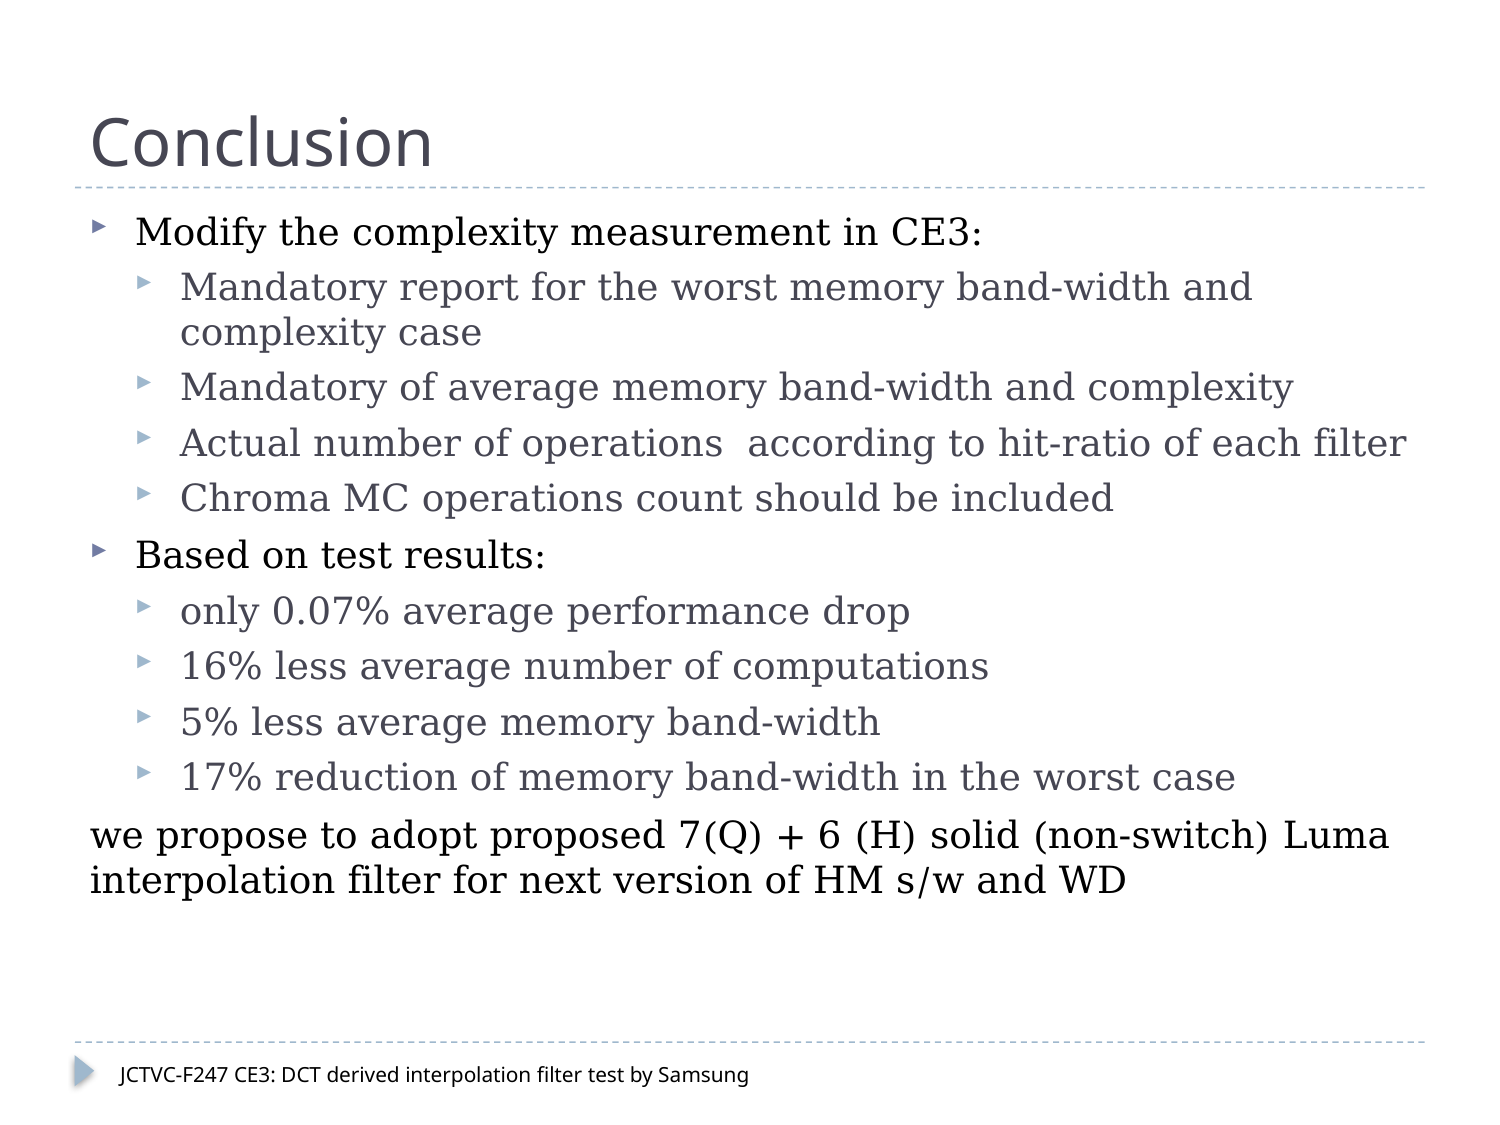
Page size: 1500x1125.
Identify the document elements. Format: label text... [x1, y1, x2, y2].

title Conclusion [75, 24, 1425, 188]
text_box JCTVC-F247 CE3: DCT derived interpolation filter test by Samsung [105, 1054, 1500, 1095]
list Modify the complexity measurement in CE3: Mandatory report for the worst memory band-width and complexity case Mandatory of average memory band-width and complexity Actual number of operations according to hit-ratio of each filter Chroma MC operations count should be included Based on test results: only 0.07% average performance drop 16% less average number of computations 5% less average memory band-width 17% reduction of memory band-width in the worst case we propose to adopt proposed 7(Q) + 6 (H) solid (non-switch) Luma interpolation filter for next version of HM s/w and WD [75, 200, 1425, 1010]
